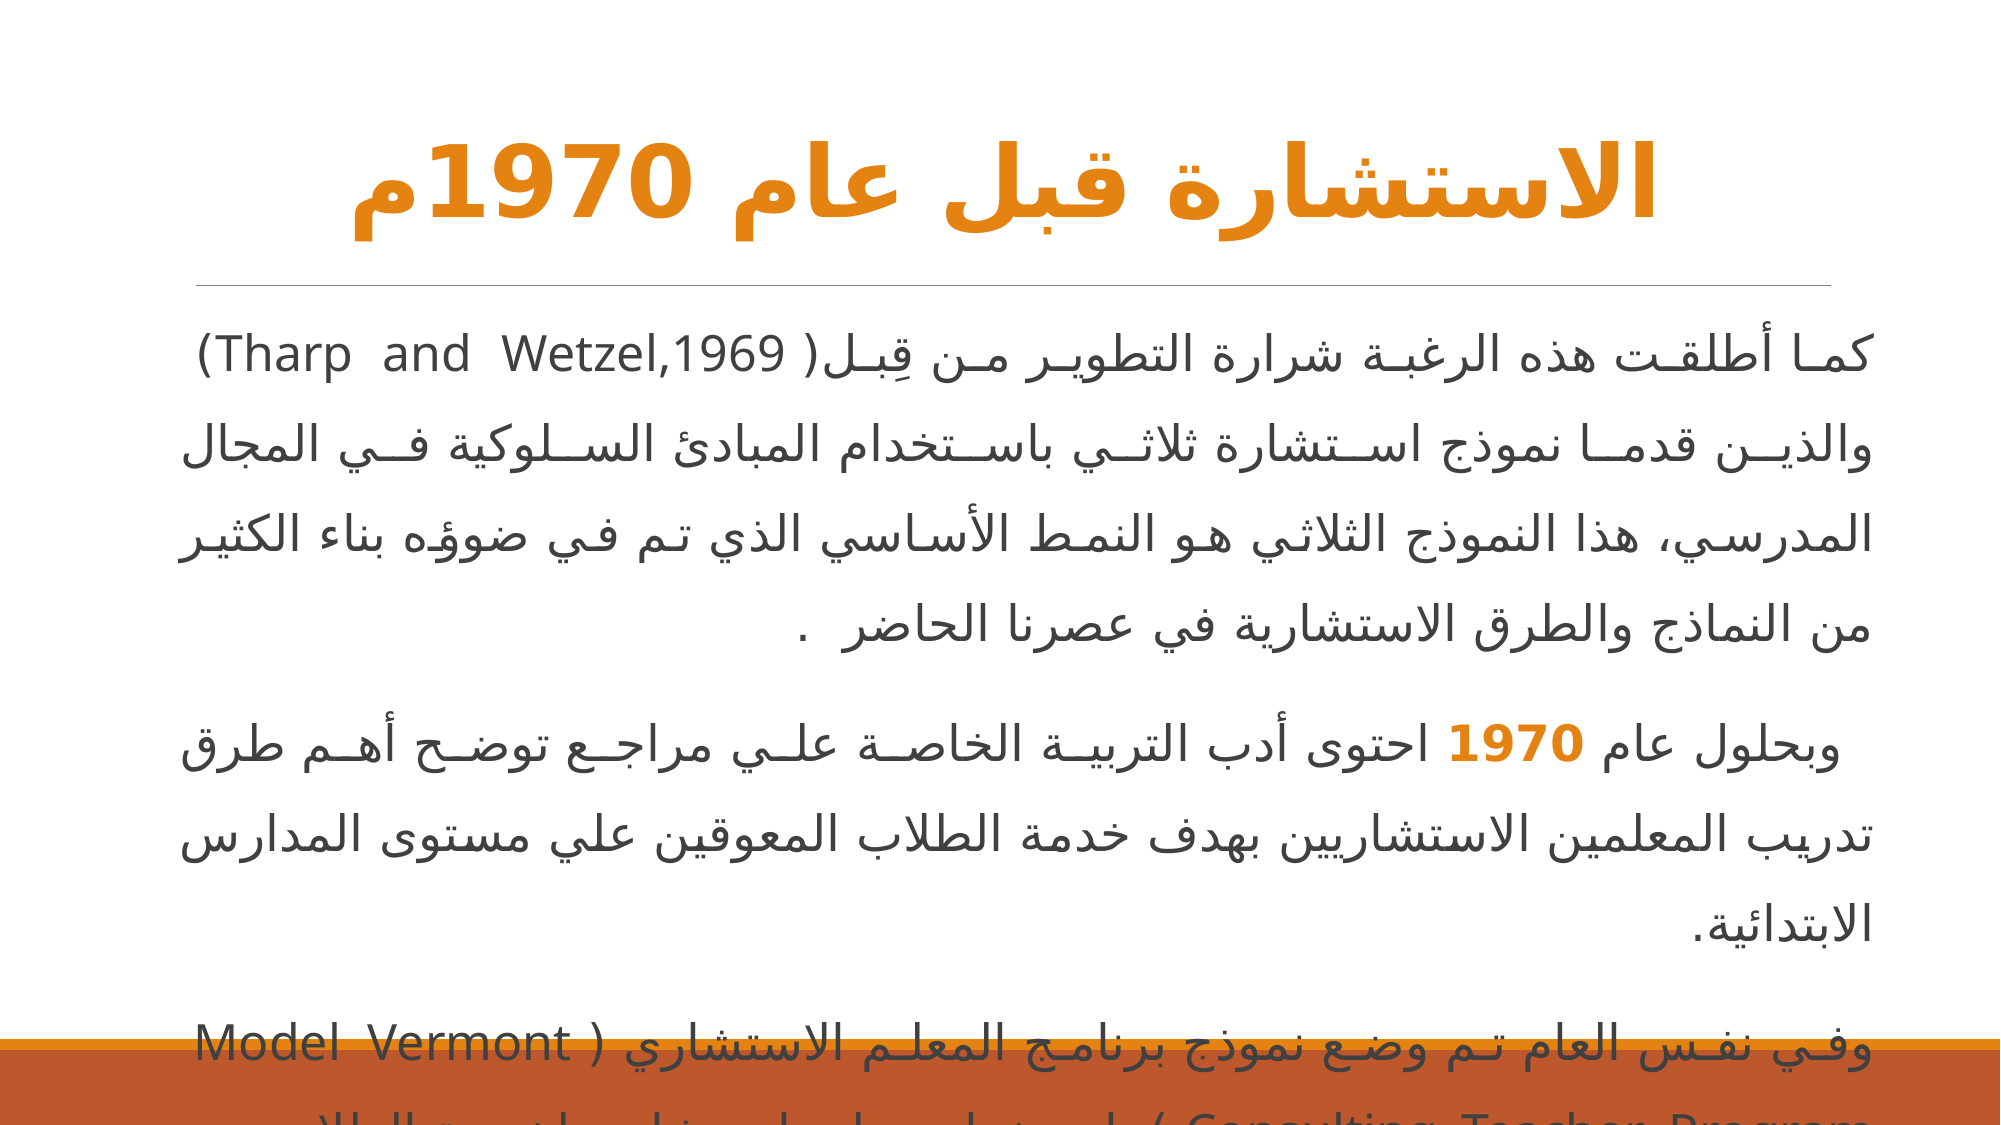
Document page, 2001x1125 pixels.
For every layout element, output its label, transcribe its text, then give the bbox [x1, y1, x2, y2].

footer [604, 1059, 1396, 1120]
list كما أطلقت هذه الرغبة شرارة التطوير من قِبل( Tharp and Wetzel,1969) والذين قدما نموذج استشارة ثلاثي باستخدام المبادئ السلوكية في المجال المدرسي، هذا النموذج الثلاثي هو النمط الأساسي الذي تم في ضوؤه بناء الكثير من النماذج والطرق الاستشارية في عصرنا الحاضر . وبحلول عام 1970 احتوى أدب التربية الخاصة علي مراجع توضح أهم طرق تدريب المعلمين الاستشاريين بهدف خدمة الطلاب المعوقين علي مستوى المدارس الابتدائية. وفي نفس العام تم وضع نموذج برنامج المعلم الاستشاري ( Model Vermont Consulting Teacher Program ) باستخدام معلم استشاري لخدمة الطلاب من فئة التخلف العقلي ووضعه موضع التنفيذ . [180, 284, 1890, 1021]
title الاستشارة قبل عام 1970م [180, 63, 1830, 246]
